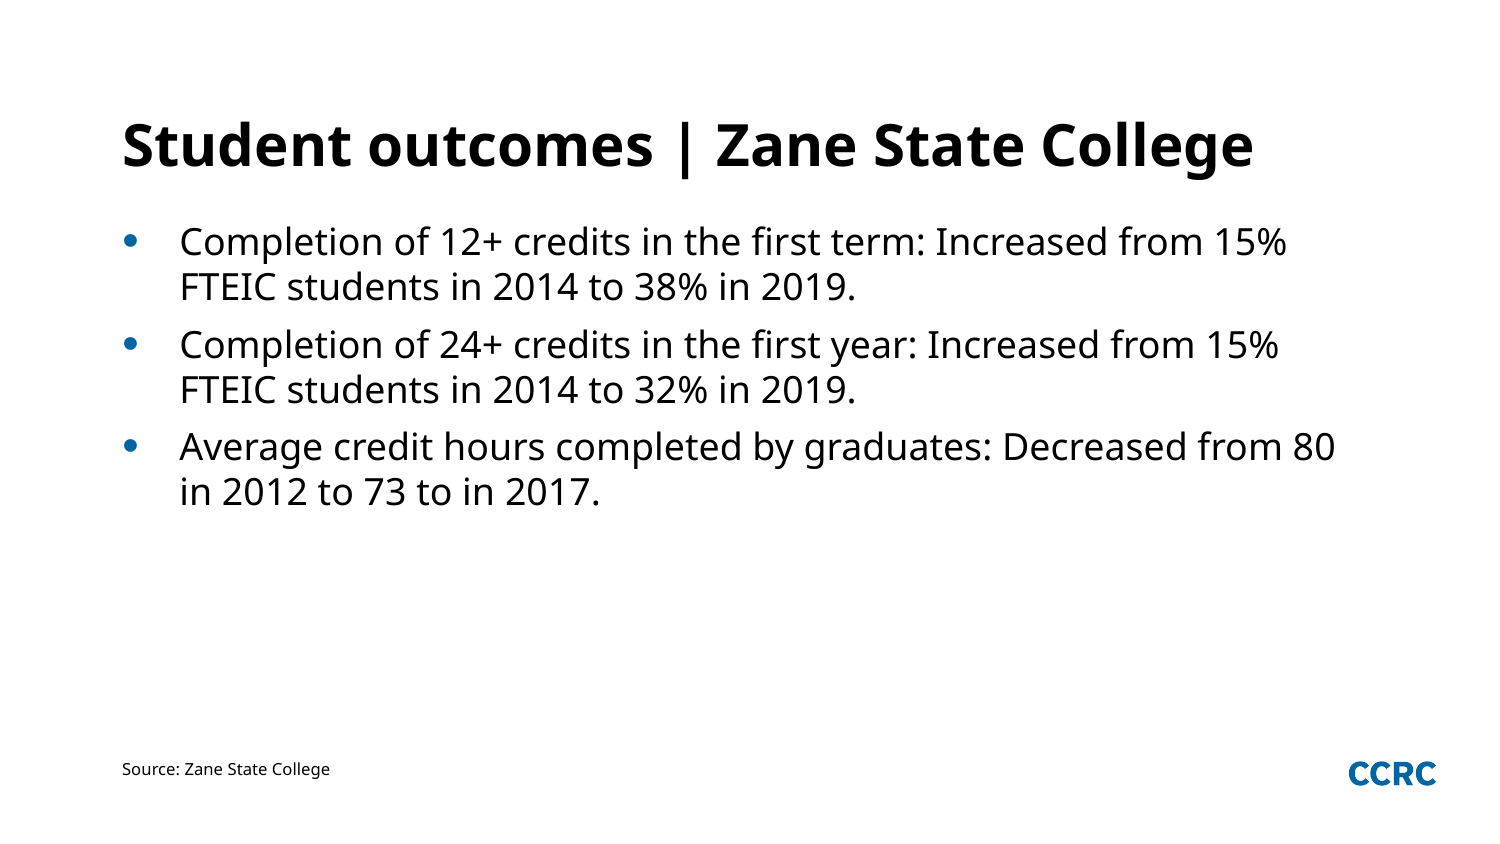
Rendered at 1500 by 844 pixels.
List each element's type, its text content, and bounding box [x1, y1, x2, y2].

list Completion of 12+ credits in the first term: Increased from 15% FTEIC students in 2014 to 38% in 2019. Completion of 24+ credits in the first year: Increased from 15% FTEIC students in 2014 to 32% in 2019. Average credit hours completed by graduates: Decreased from 80 in 2012 to 73 to in 2017. [107, 234, 1390, 684]
picture [1347, 761, 1438, 786]
title Student outcomes | Zane State College [107, 93, 1390, 234]
text_box Source: Zane State College [107, 750, 897, 787]
